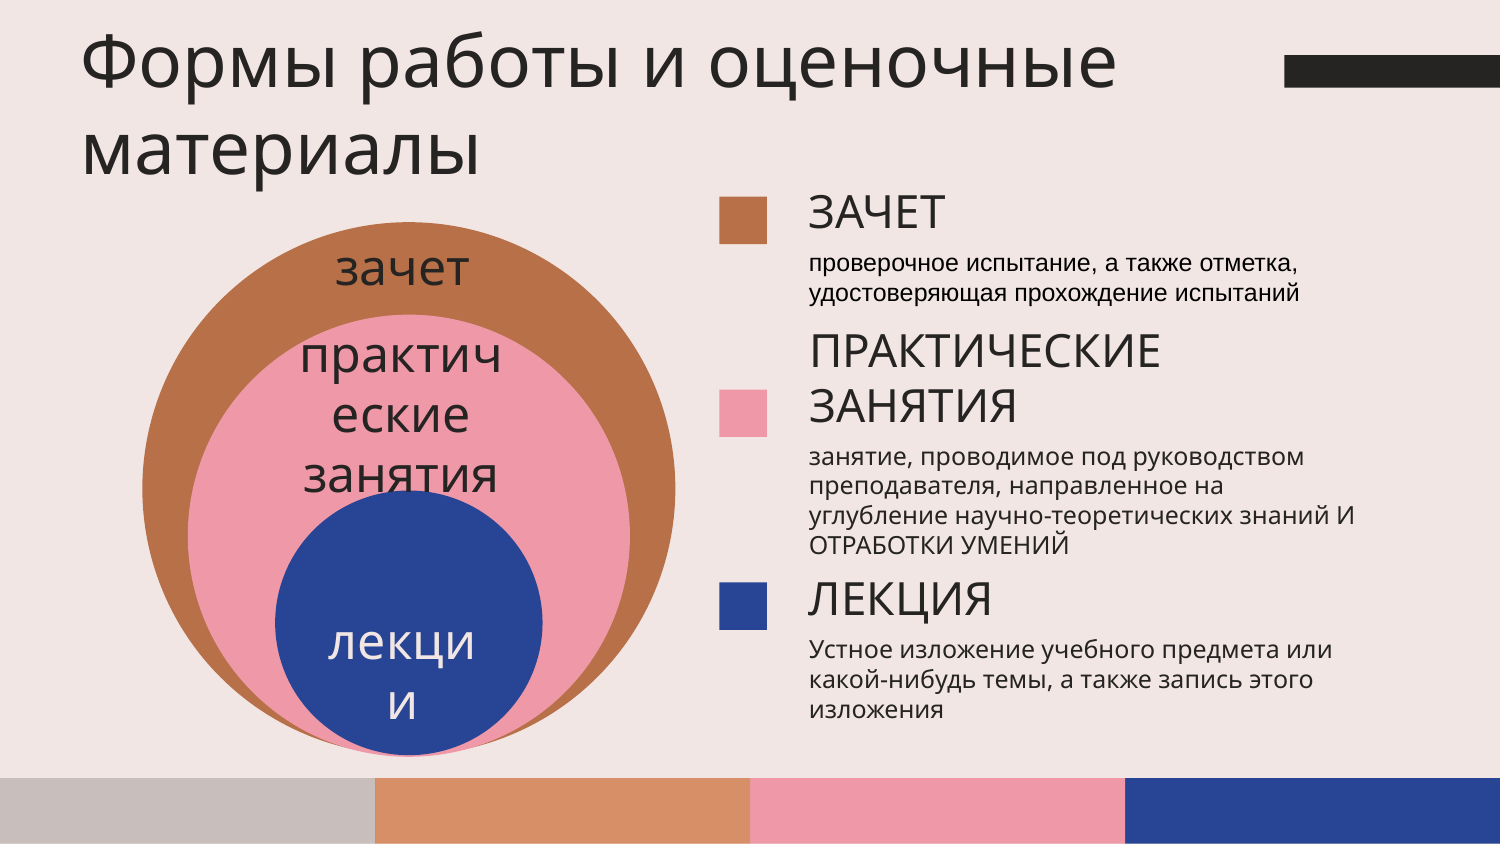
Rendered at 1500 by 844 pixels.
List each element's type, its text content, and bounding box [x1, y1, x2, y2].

text_box Устное изложение учебного предмета или какой-нибудь темы, а также запись этого изложения [793, 618, 1382, 757]
text_box [142, 246, 331, 744]
text_box [484, 240, 676, 745]
text_box [187, 348, 630, 757]
text_box проверочное испытание, а также отметка, удостоверяющая прохождение испытаний [793, 231, 1382, 370]
text_box [719, 196, 767, 245]
title Формы работы и оценочные материалы [64, 0, 1329, 94]
text_box [719, 389, 767, 437]
text_box лекции [298, 594, 507, 685]
text_box занятие, проводимое под руководством преподавателя, направленное на углубление научно-теоретических знаний И ОТРАБОТКИ УМЕНИЙ [793, 424, 1382, 564]
text_box зачет [298, 220, 507, 307]
text_box практические занятия [276, 307, 527, 399]
text_box ПРАКТИЧЕСКИЕ ЗАНЯТИЯ [794, 376, 1383, 447]
text_box ЗАЧЕТ [793, 183, 1382, 231]
text_box ЛЕКЦИЯ [793, 570, 1382, 618]
text_box [719, 582, 767, 630]
text_box [275, 490, 543, 756]
